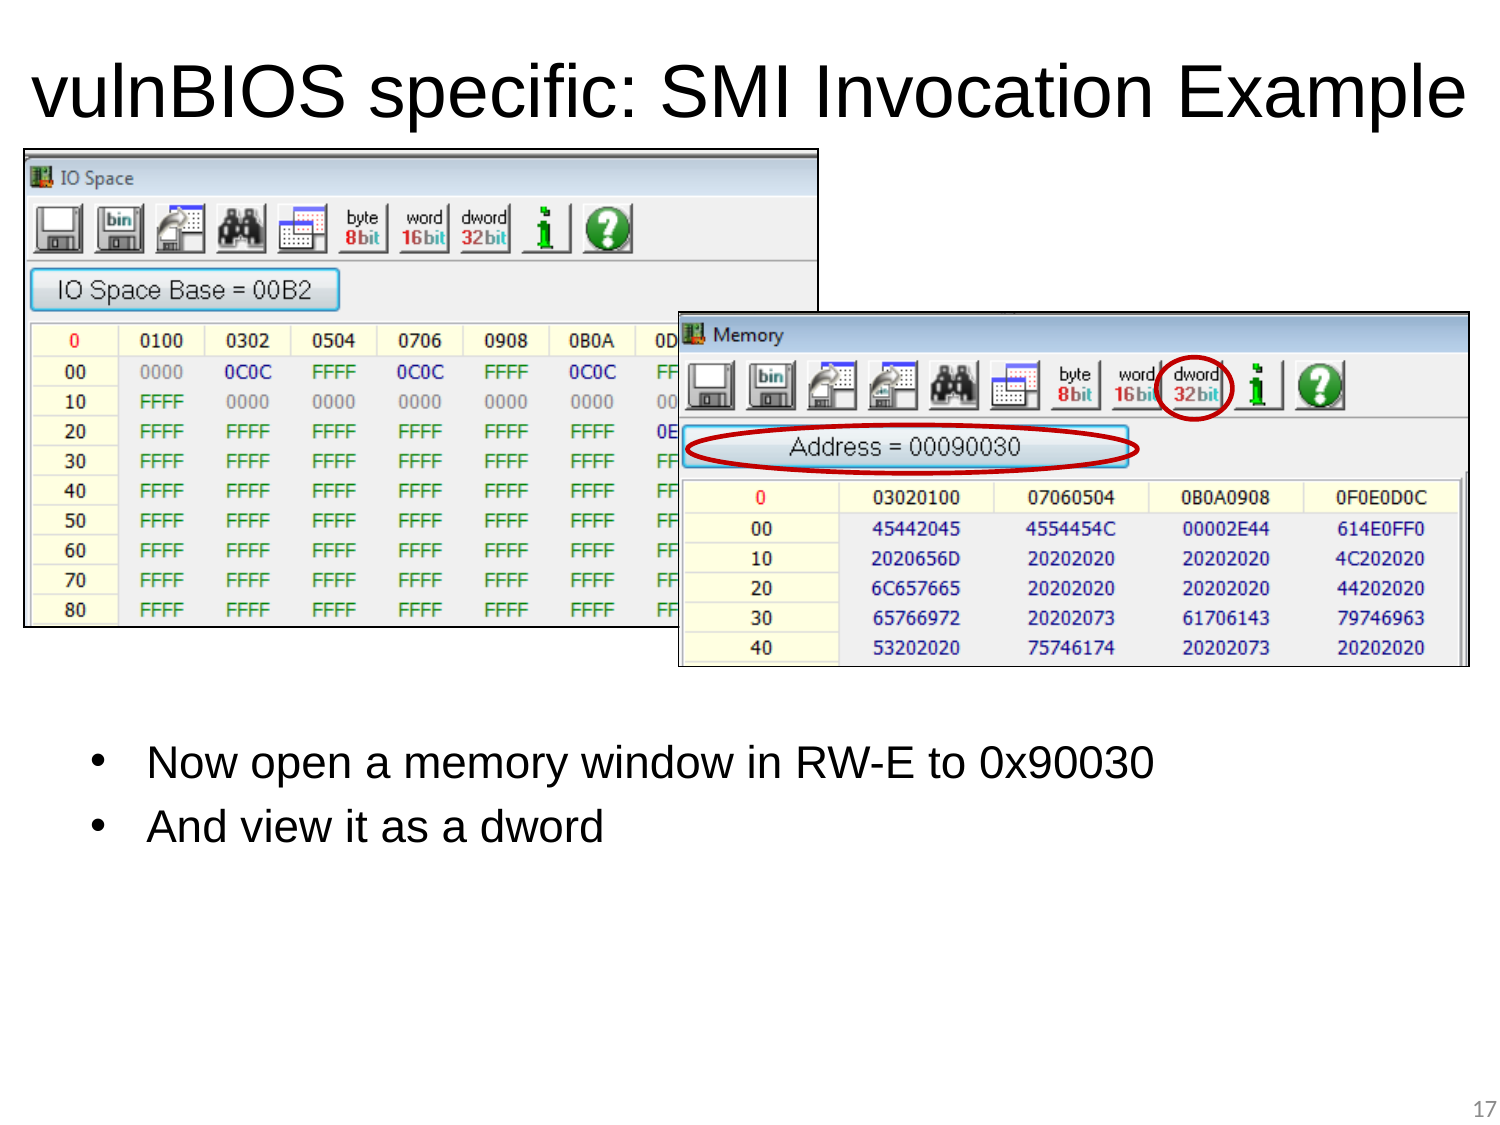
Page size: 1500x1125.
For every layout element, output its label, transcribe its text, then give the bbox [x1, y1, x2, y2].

title vulnBIOS specific: SMI Invocation Example [0, 0, 1500, 175]
slide_number 17 [1162, 1077, 1500, 1125]
list Now open a memory window in RW-E to 0x90030 And view it as a dword [75, 725, 1425, 1088]
picture [24, 149, 1469, 667]
